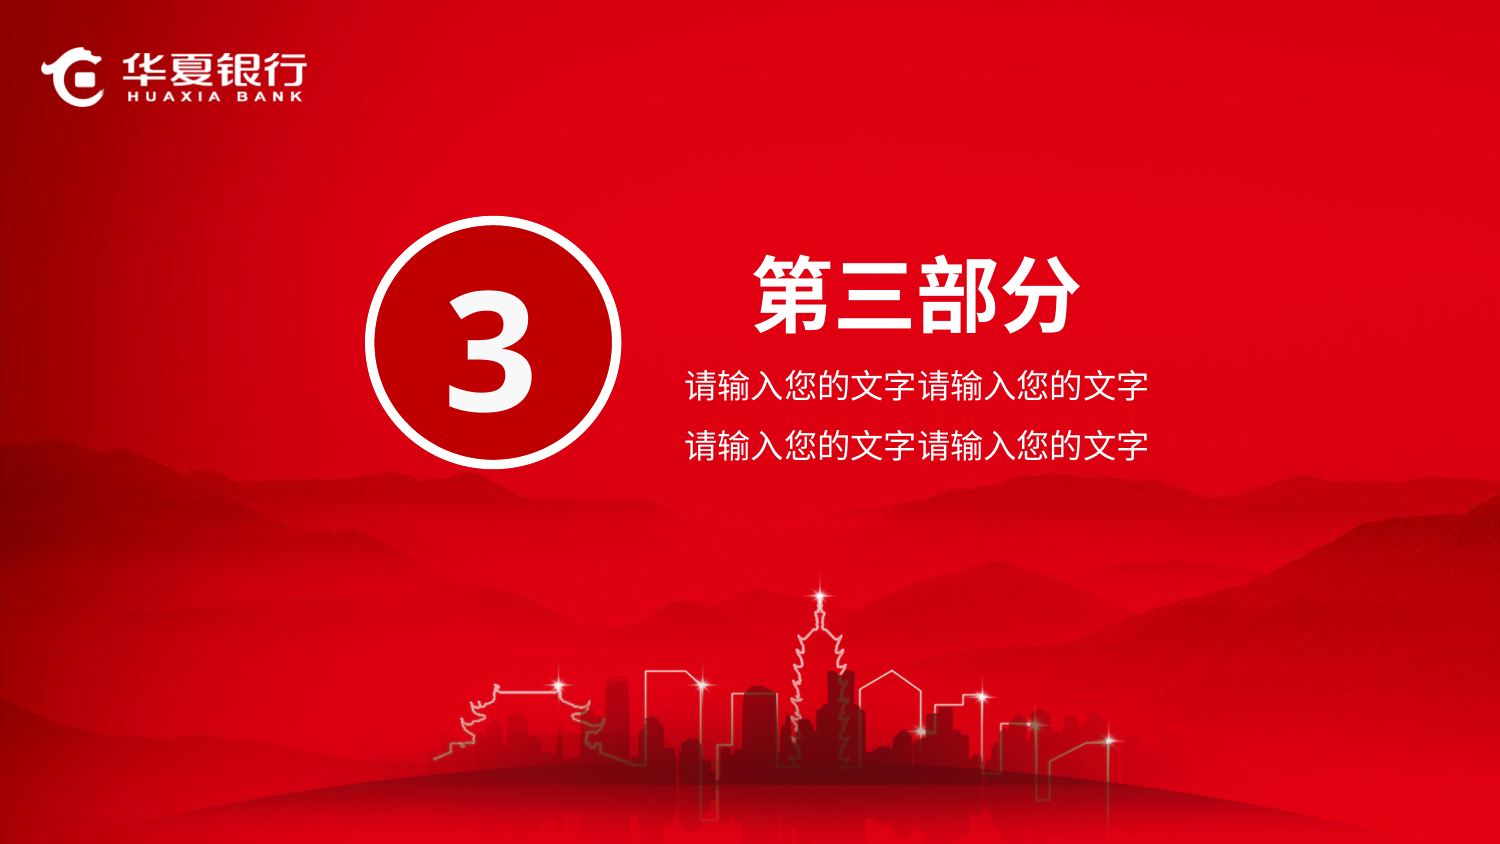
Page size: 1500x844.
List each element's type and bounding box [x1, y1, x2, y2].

picture [0, 0, 1500, 844]
text_box [369, 220, 617, 465]
